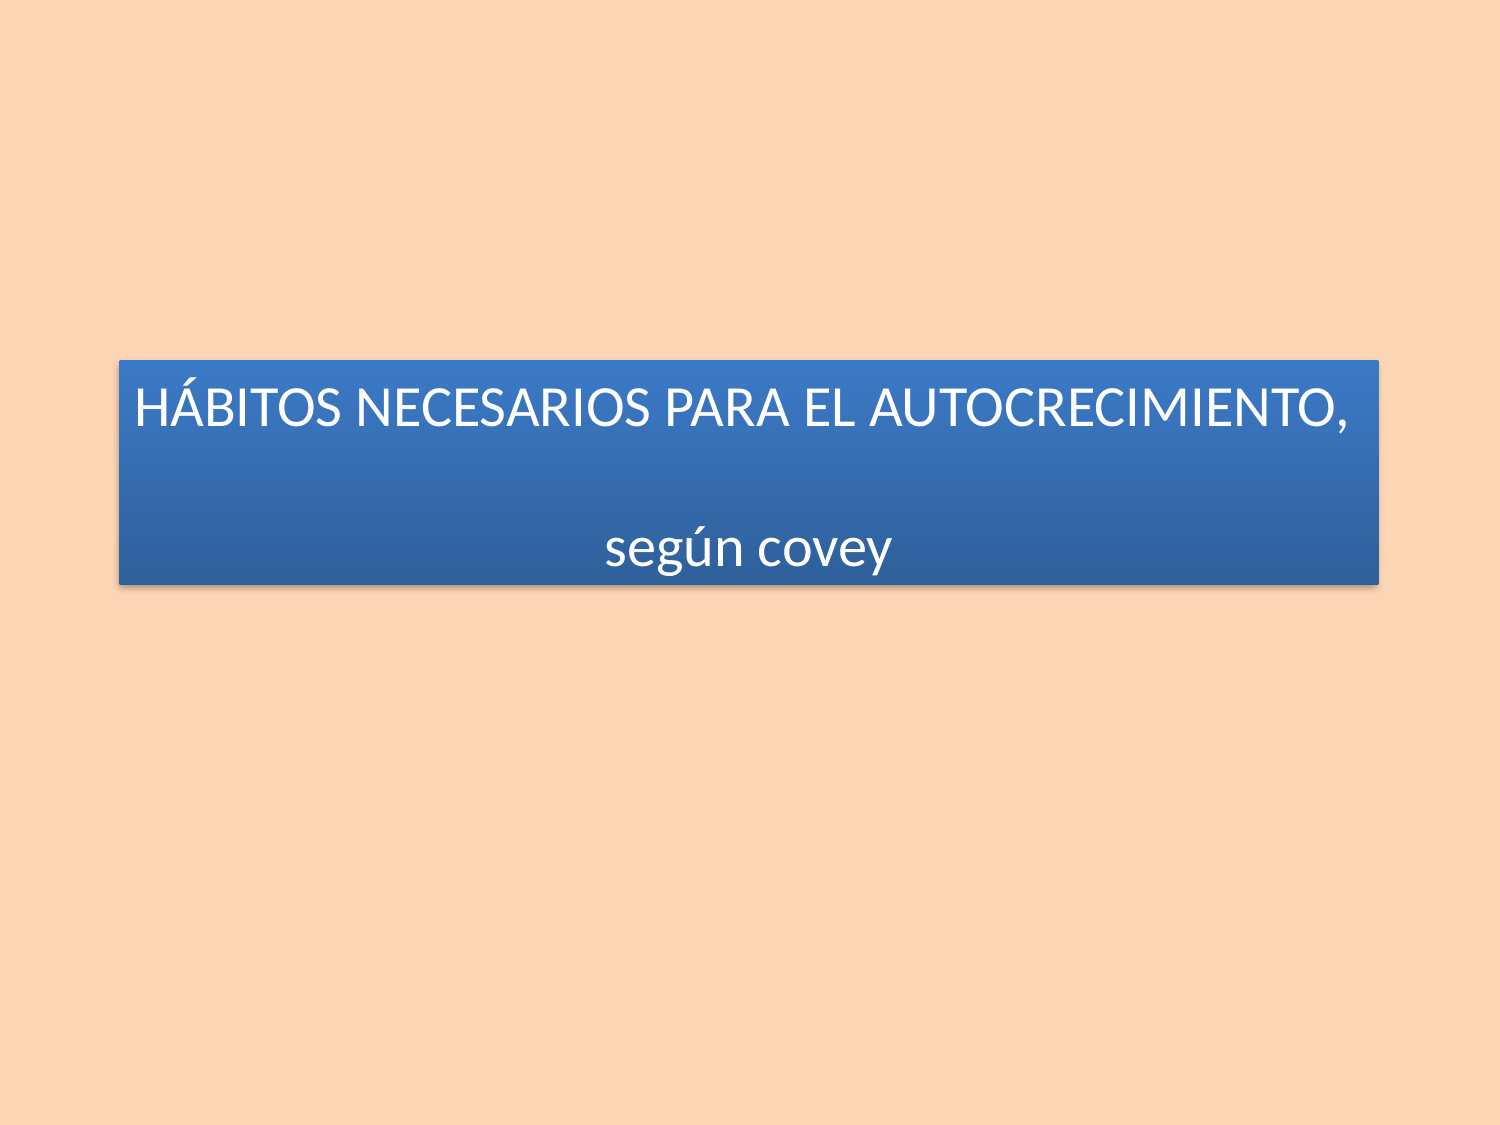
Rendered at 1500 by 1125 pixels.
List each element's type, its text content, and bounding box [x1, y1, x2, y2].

text_box HÁBITOS NECESARIOS PARA EL AUTOCRECIMIENTO, según covey [119, 360, 1379, 586]
